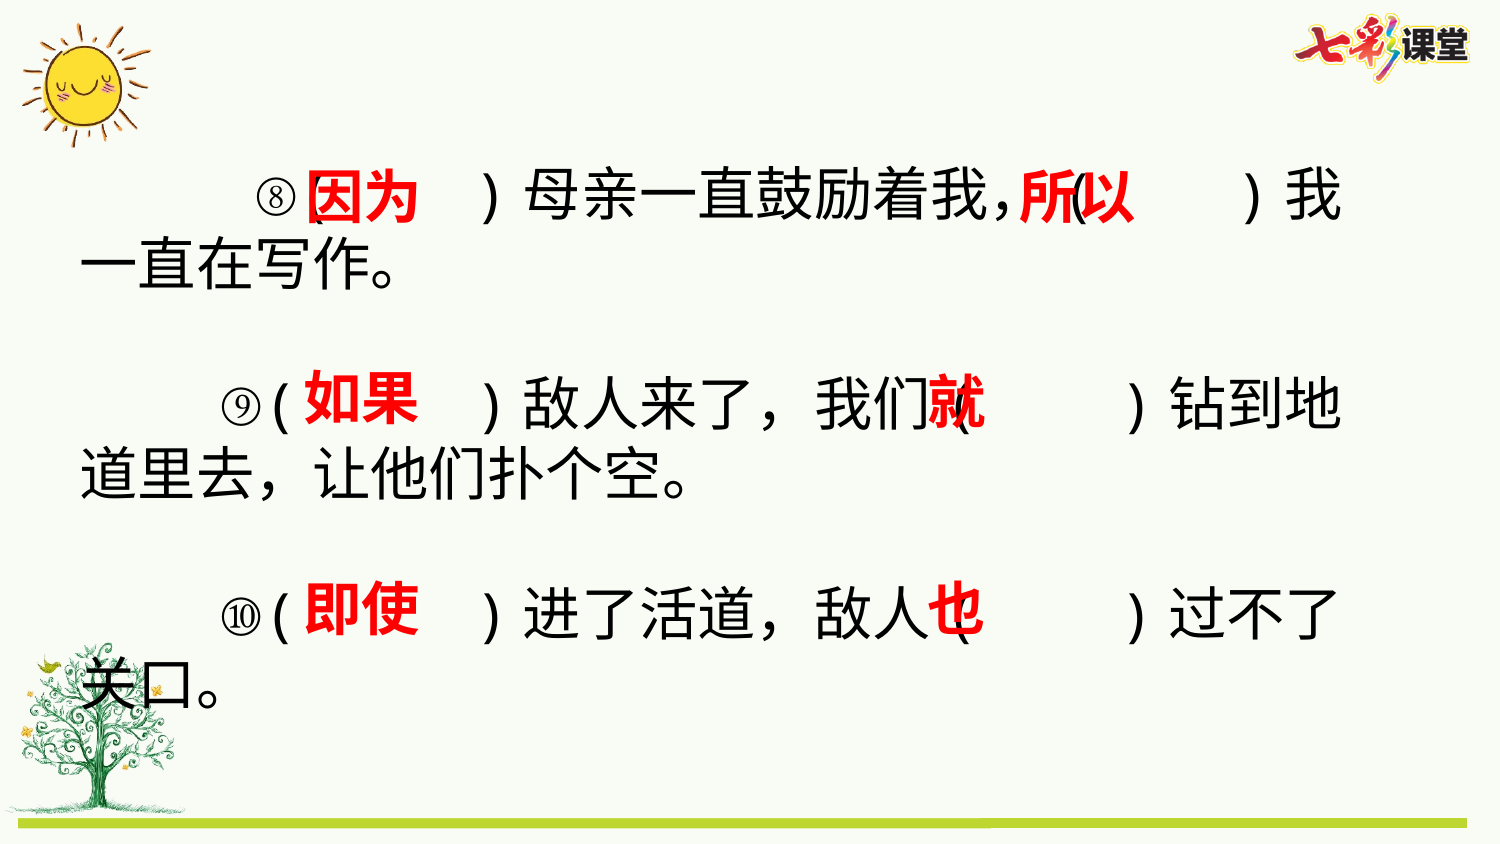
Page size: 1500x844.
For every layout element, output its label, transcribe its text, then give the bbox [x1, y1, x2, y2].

text_box 即使 [288, 564, 435, 650]
picture [0, 608, 1467, 844]
picture [0, 0, 173, 172]
text_box 就 [913, 357, 1002, 443]
text_box 也 [913, 564, 1002, 650]
text_box ⑧( )母亲一直鼓励着我，( )我一直在写作。 ⑨( )敌人来了，我们( )钻到地道里去，让他们扑个空。 ⑩( )进了活道，敌人( )过不了关口。 [64, 150, 1382, 725]
text_box 所以 [1004, 153, 1151, 238]
text_box 如果 [288, 354, 435, 439]
picture [1291, 9, 1472, 87]
text_box 因为 [290, 153, 437, 238]
